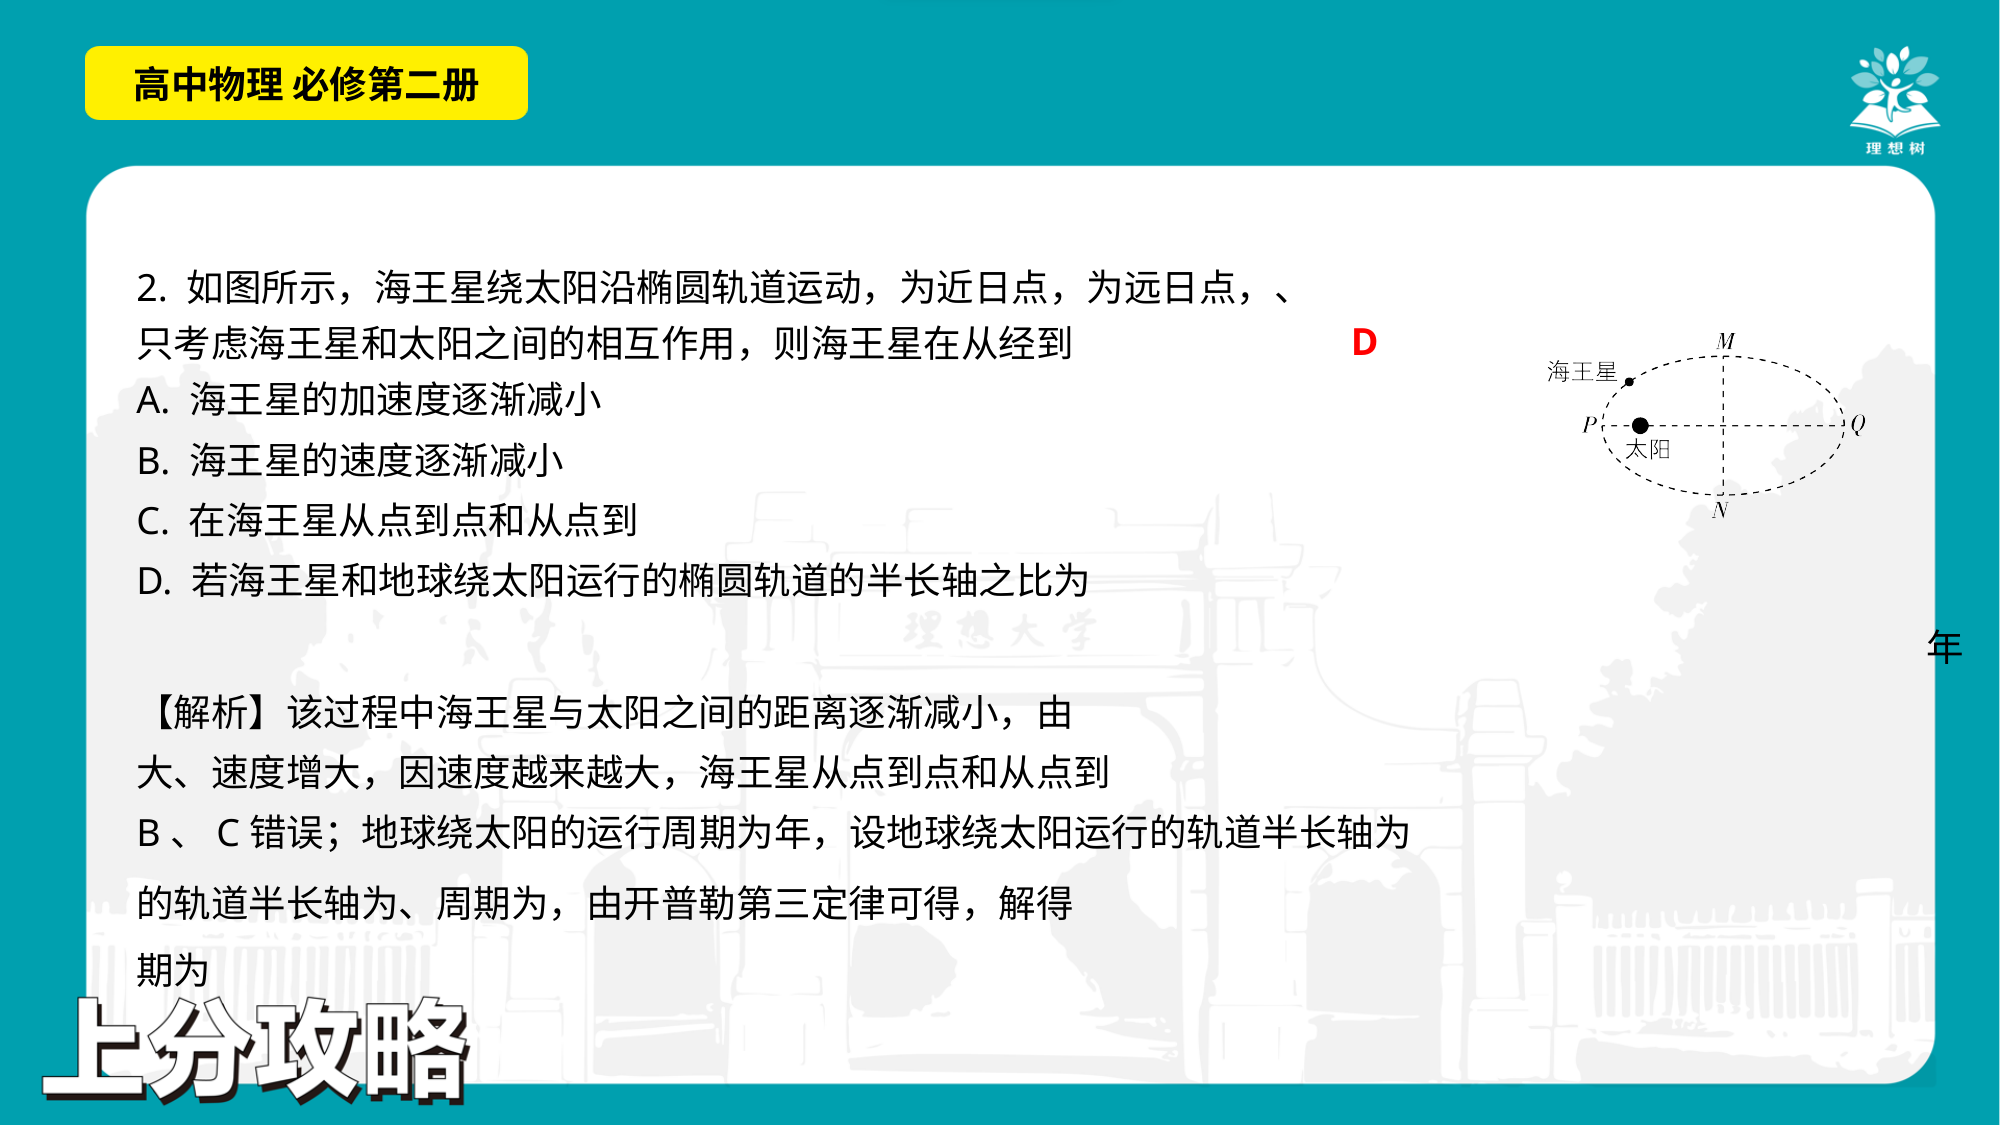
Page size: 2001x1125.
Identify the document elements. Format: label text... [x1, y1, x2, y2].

picture [0, 0, 2000, 1125]
text_box D [1337, 306, 1392, 359]
